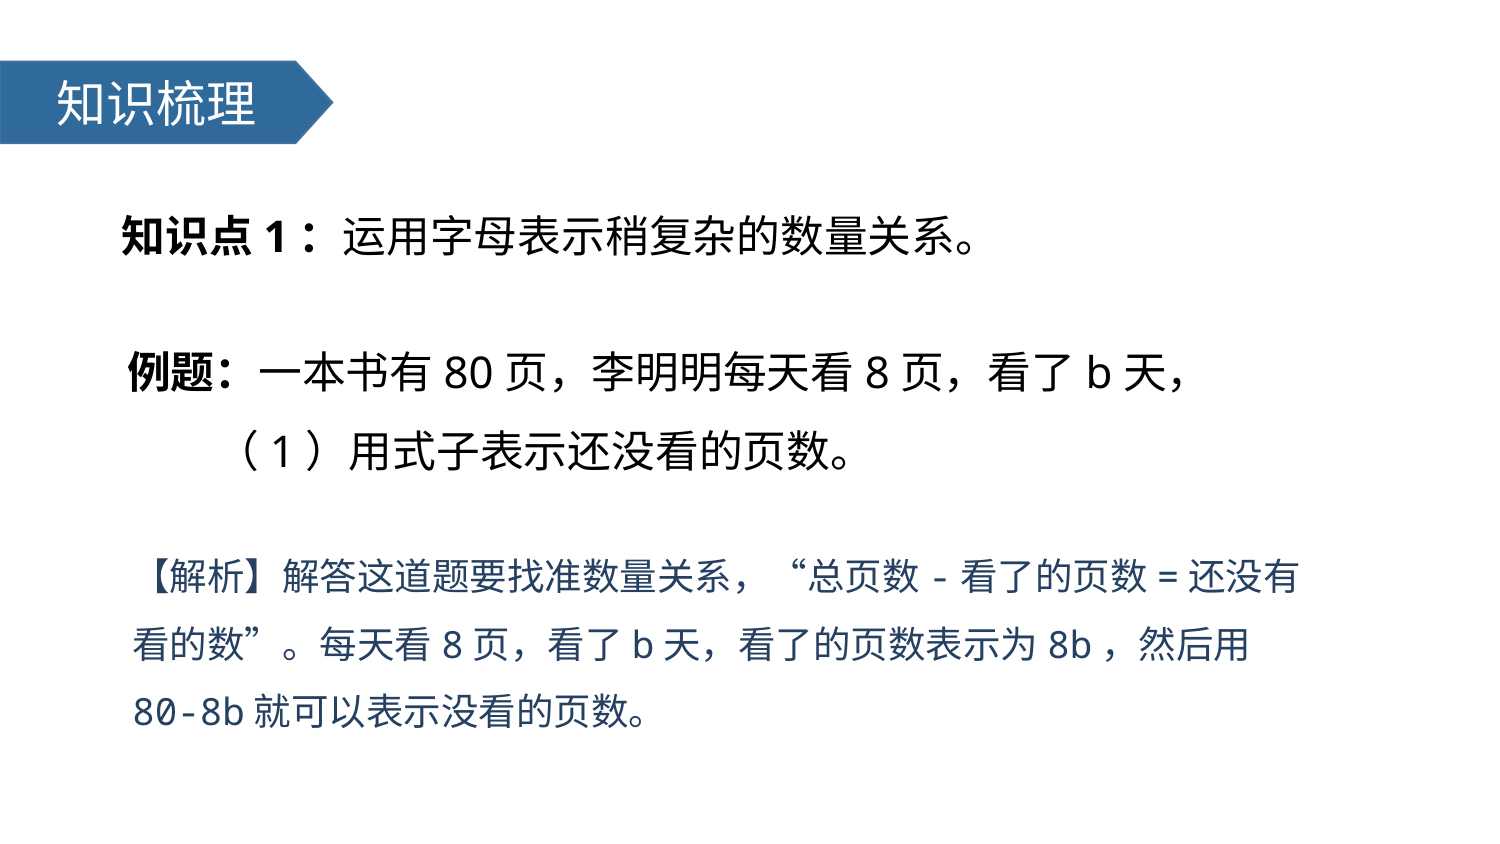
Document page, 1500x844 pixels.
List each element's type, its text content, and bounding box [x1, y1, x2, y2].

text_box 【解析】解答这道题要找准数量关系，“总页数-看了的页数=还没有看的数”。每天看8页，看了b天，看了的页数表示为8b，然后用80-8b就可以表示没看的页数。 [121, 525, 1314, 739]
text_box 知识梳理 [0, 61, 333, 144]
text_box 例题：一本书有80页，李明明每天看8页，看了b天， （1）用式子表示还没看的页数。 [115, 313, 1474, 482]
text_box 知识点1：运用字母表示稍复杂的数量关系。 [110, 176, 1182, 267]
